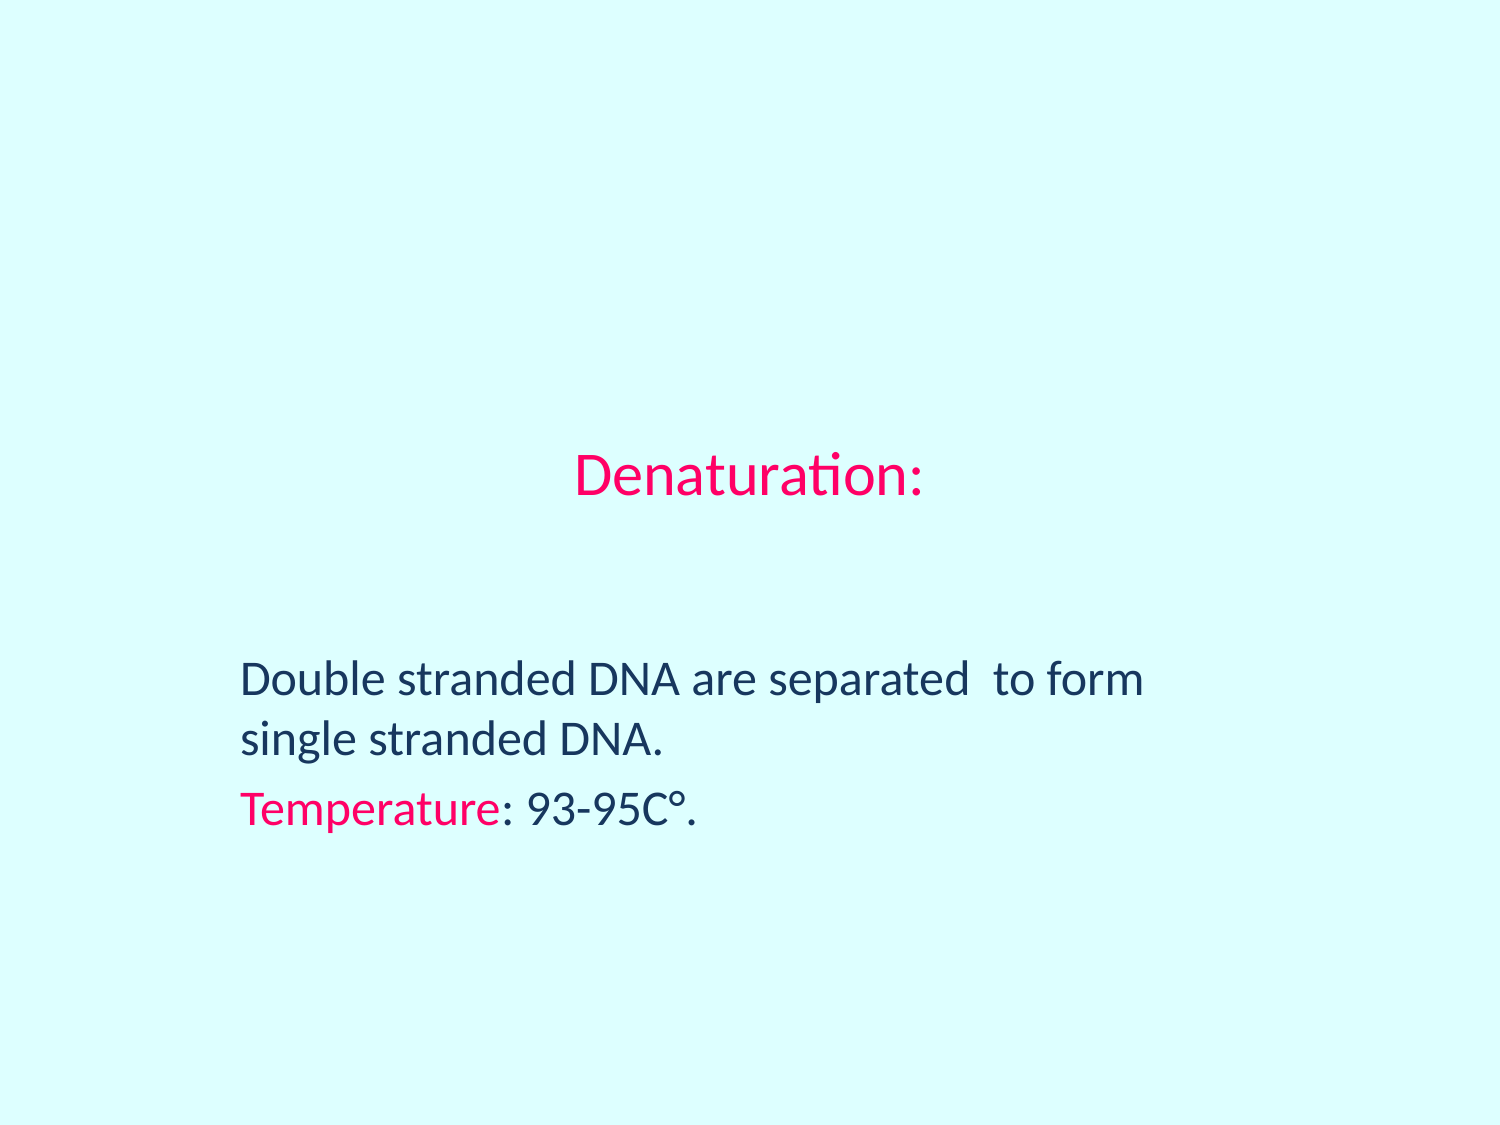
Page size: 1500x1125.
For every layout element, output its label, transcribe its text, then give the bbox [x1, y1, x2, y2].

subtitle Double stranded DNA are separated to form single stranded DNA. Temperature: 93-95C°. [225, 637, 1275, 925]
title Denaturation: [112, 349, 1388, 591]
